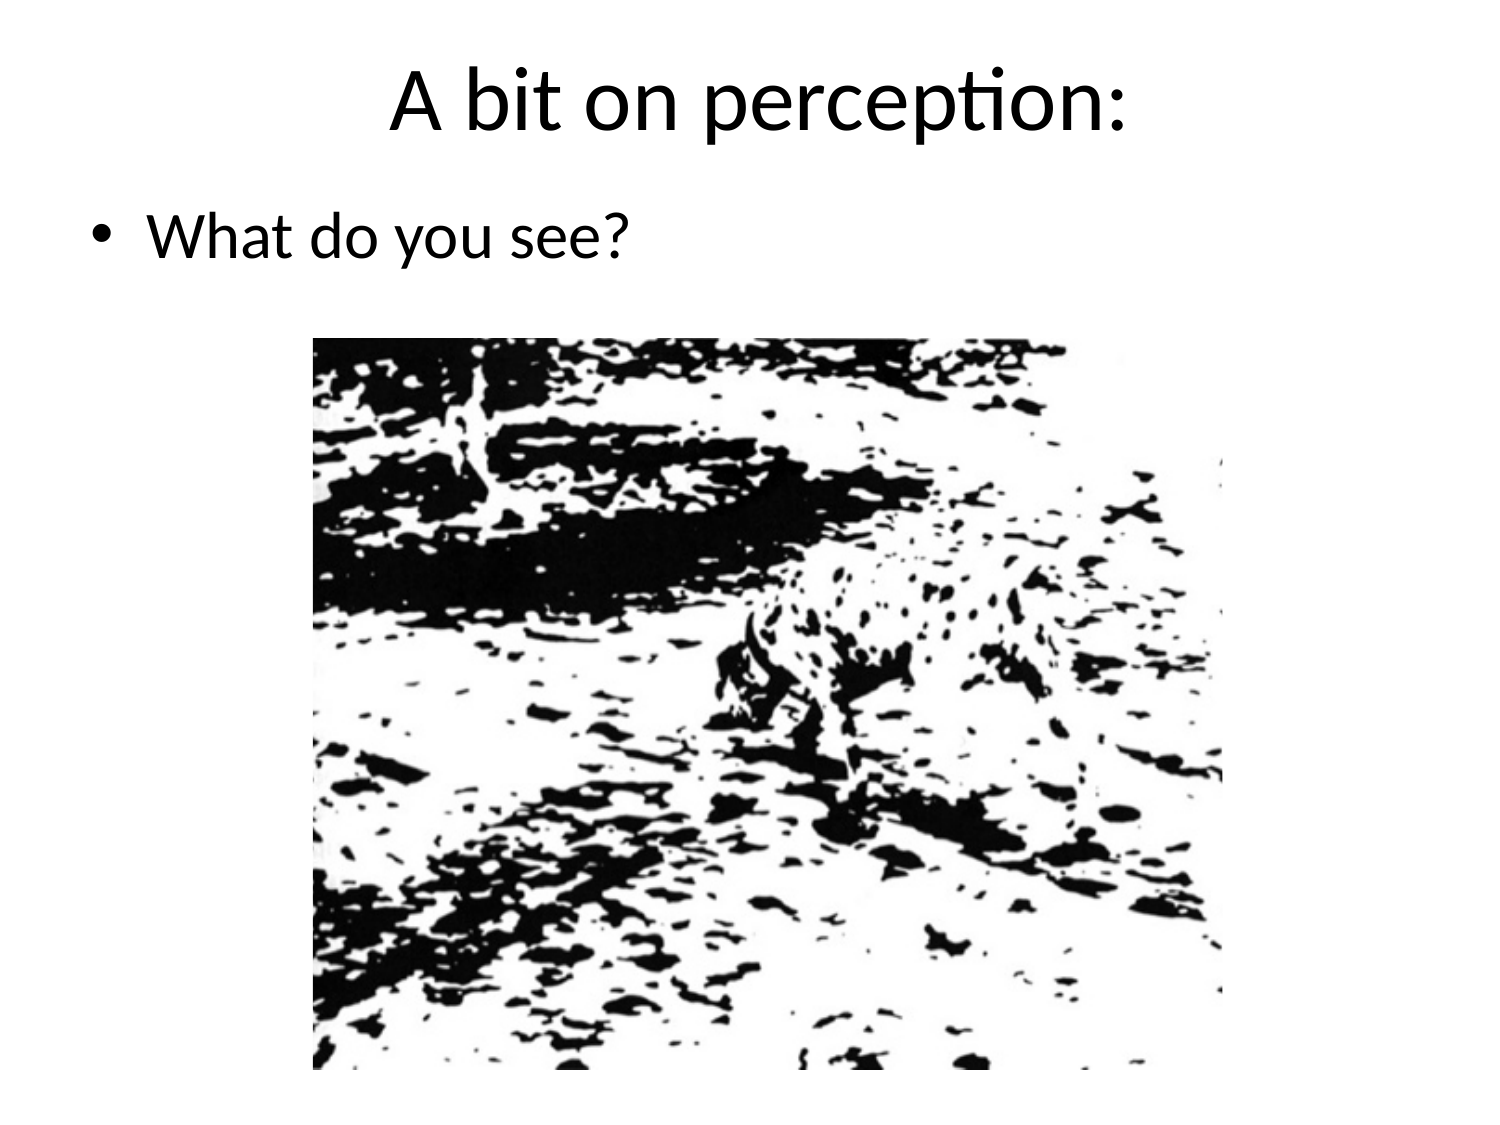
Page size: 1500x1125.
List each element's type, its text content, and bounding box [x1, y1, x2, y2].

list What do you see? [75, 184, 1425, 986]
title A bit on perception: [85, 0, 1436, 188]
picture [312, 337, 1223, 1070]
